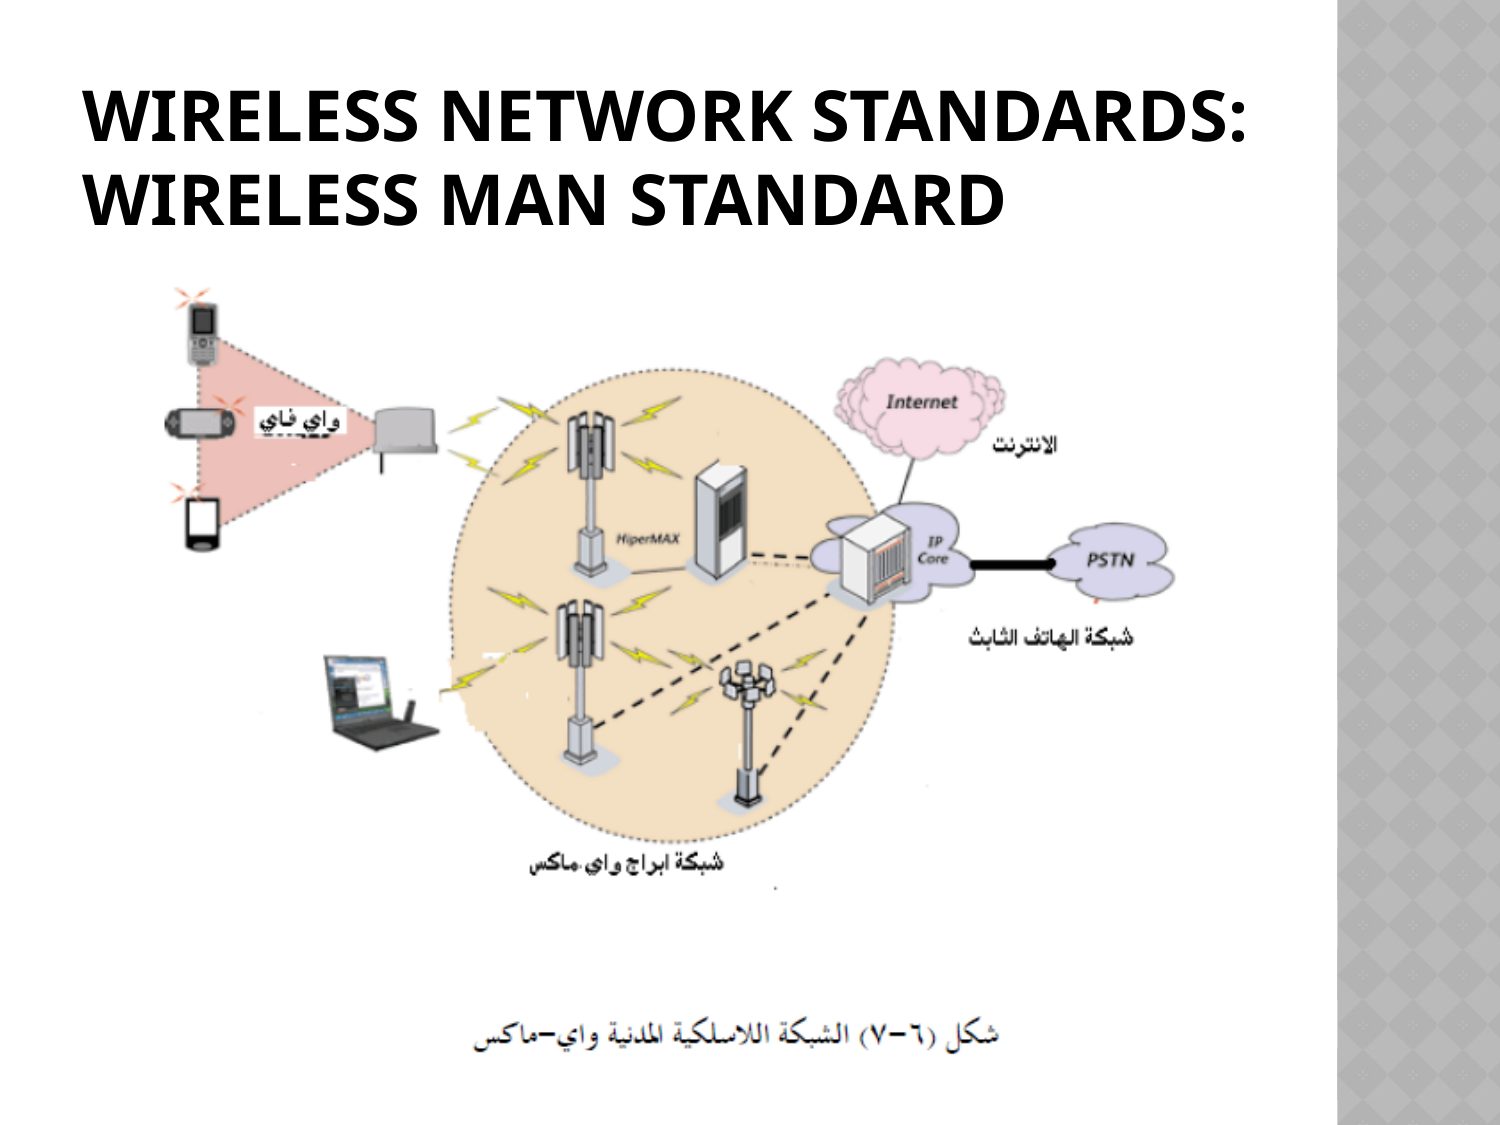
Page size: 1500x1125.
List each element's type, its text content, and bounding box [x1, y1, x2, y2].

picture [136, 261, 1236, 1076]
title wireless network standards: wireless MAN standard [75, 52, 1263, 240]
